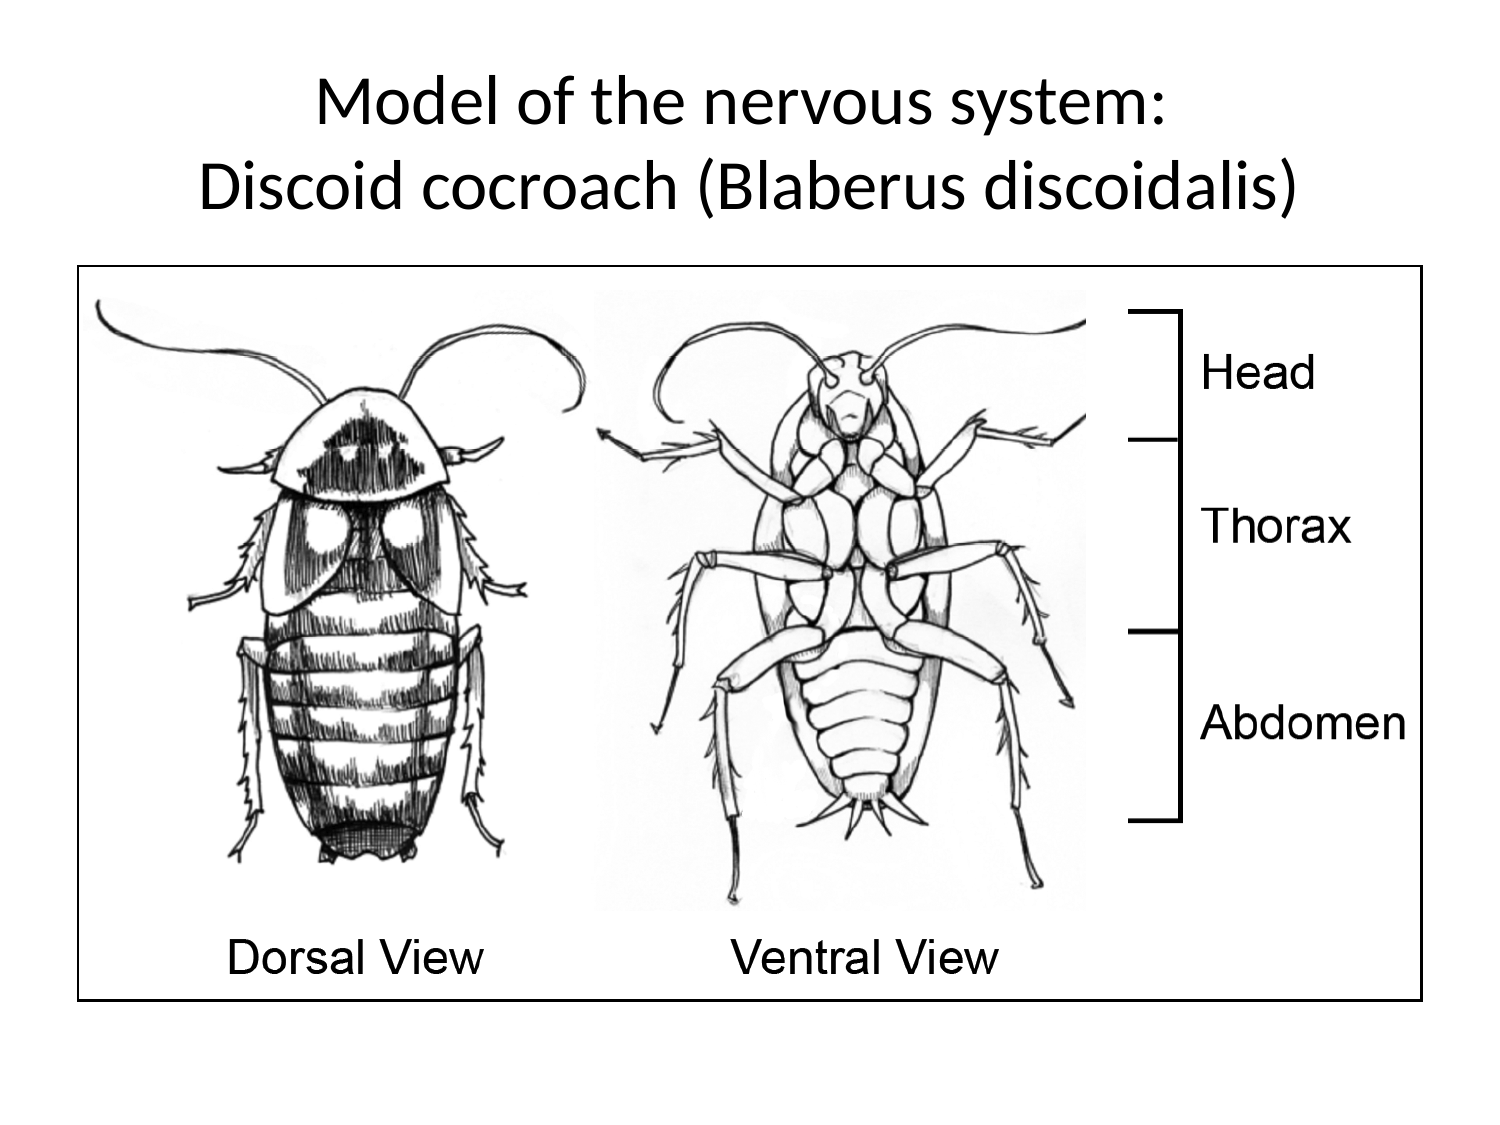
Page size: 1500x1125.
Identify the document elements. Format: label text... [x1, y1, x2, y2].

title Model of the nervous system: Discoid cocroach (Blaberus discoidalis) [75, 45, 1425, 233]
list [74, 263, 1426, 1004]
